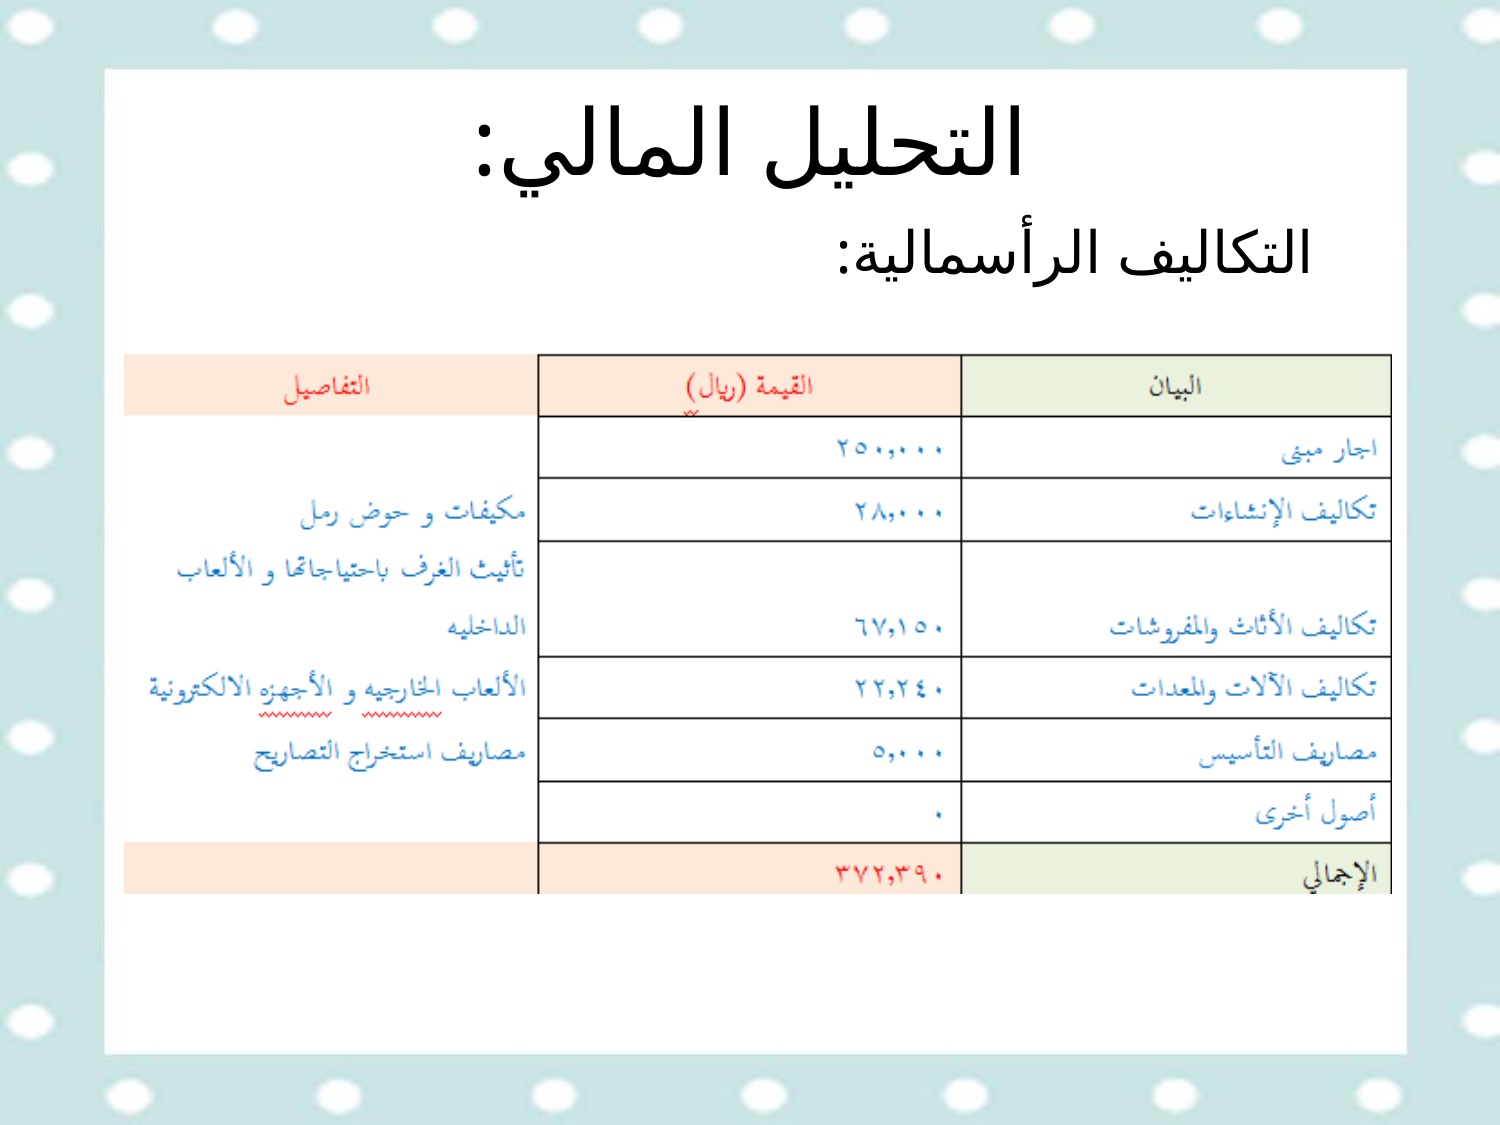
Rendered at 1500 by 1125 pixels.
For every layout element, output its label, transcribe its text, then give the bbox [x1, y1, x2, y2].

title التحليل المالي: [75, 45, 1425, 233]
picture [0, 0, 1500, 1125]
text_box التكاليف الرأسمالية: [797, 208, 1329, 293]
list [123, 349, 1393, 894]
